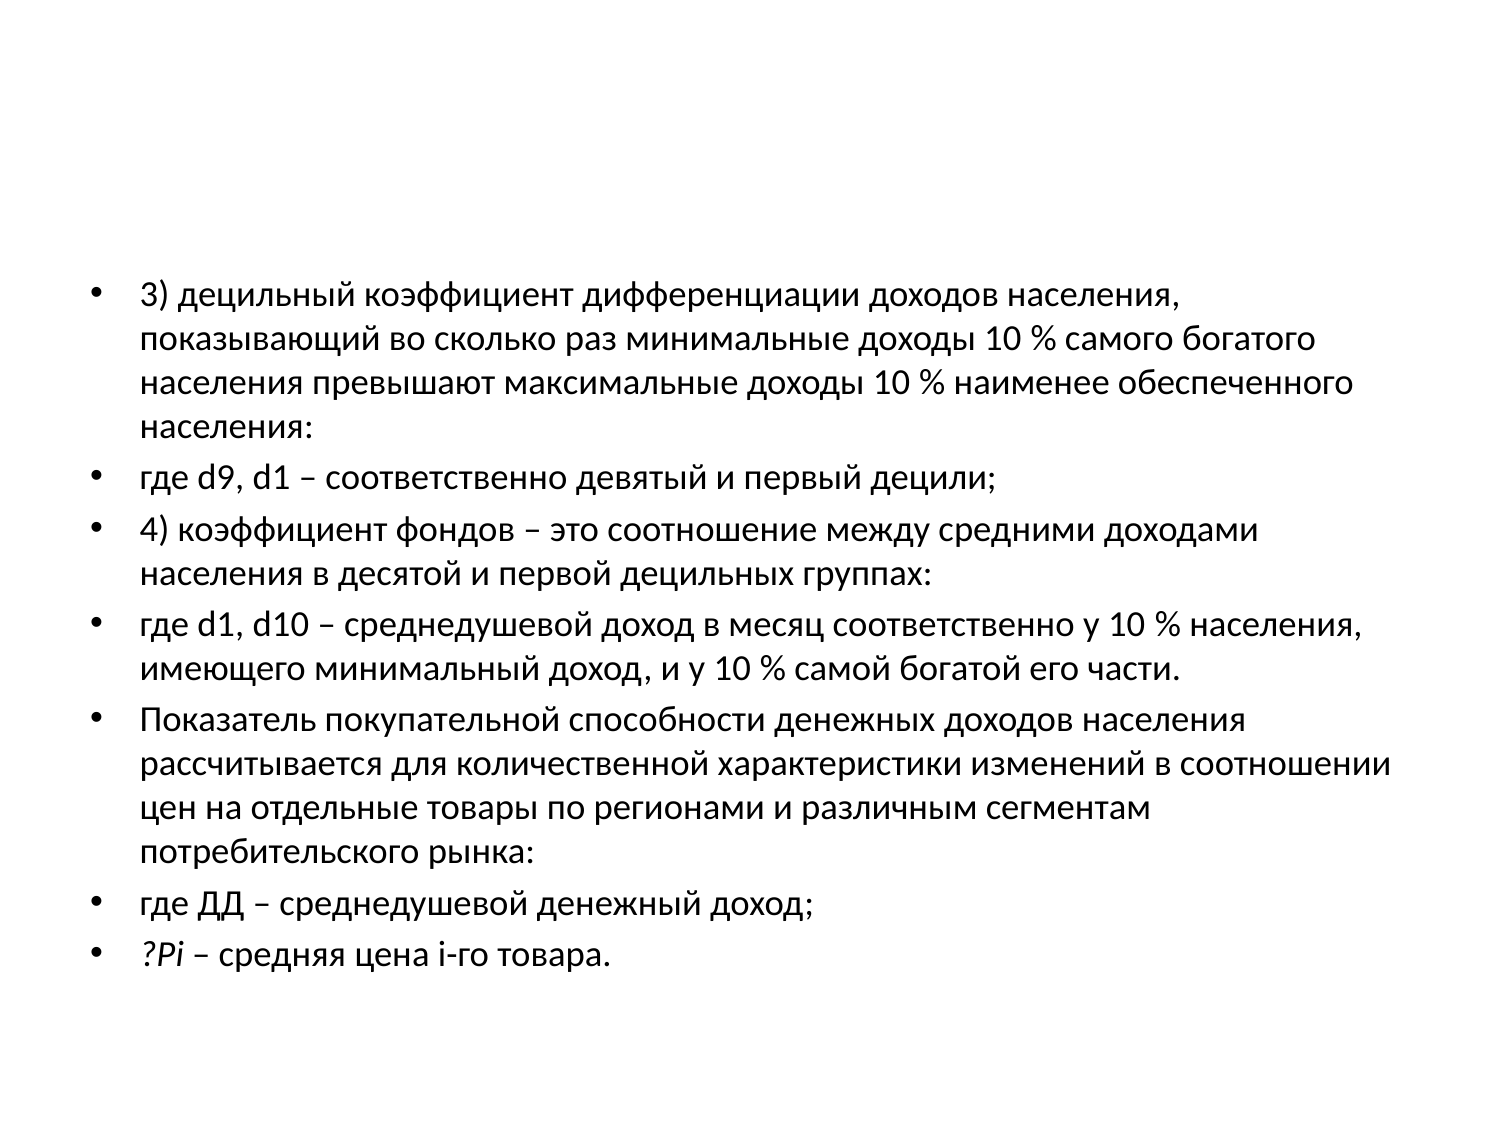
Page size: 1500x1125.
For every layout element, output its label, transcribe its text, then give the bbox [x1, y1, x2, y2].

list 3) децильный коэффициент дифференциации доходов населения, показывающий во сколько раз минимальные доходы 10 % самого богатого населения превышают максимальные доходы 10 % наименее обеспеченного населения: где d9, d1 – соответственно девятый и первый децили; 4) коэффициент фондов – это соотношение между средними доходами населения в десятой и первой децильных группах: где d1, d10 – среднедушевой доход в месяц соответственно у 10 % населения, имеющего минимальный доход, и у 10 % самой богатой его части. Показатель покупательной способности денежных доходов населения рассчитывается для количественной характеристики изменений в соотношении цен на отдельные товары по регионами и различным сегментам потребительского рынка: где ДД – среднедушевой денежный доход; ?Pi – средняя цена i-го товара. [75, 262, 1425, 1005]
